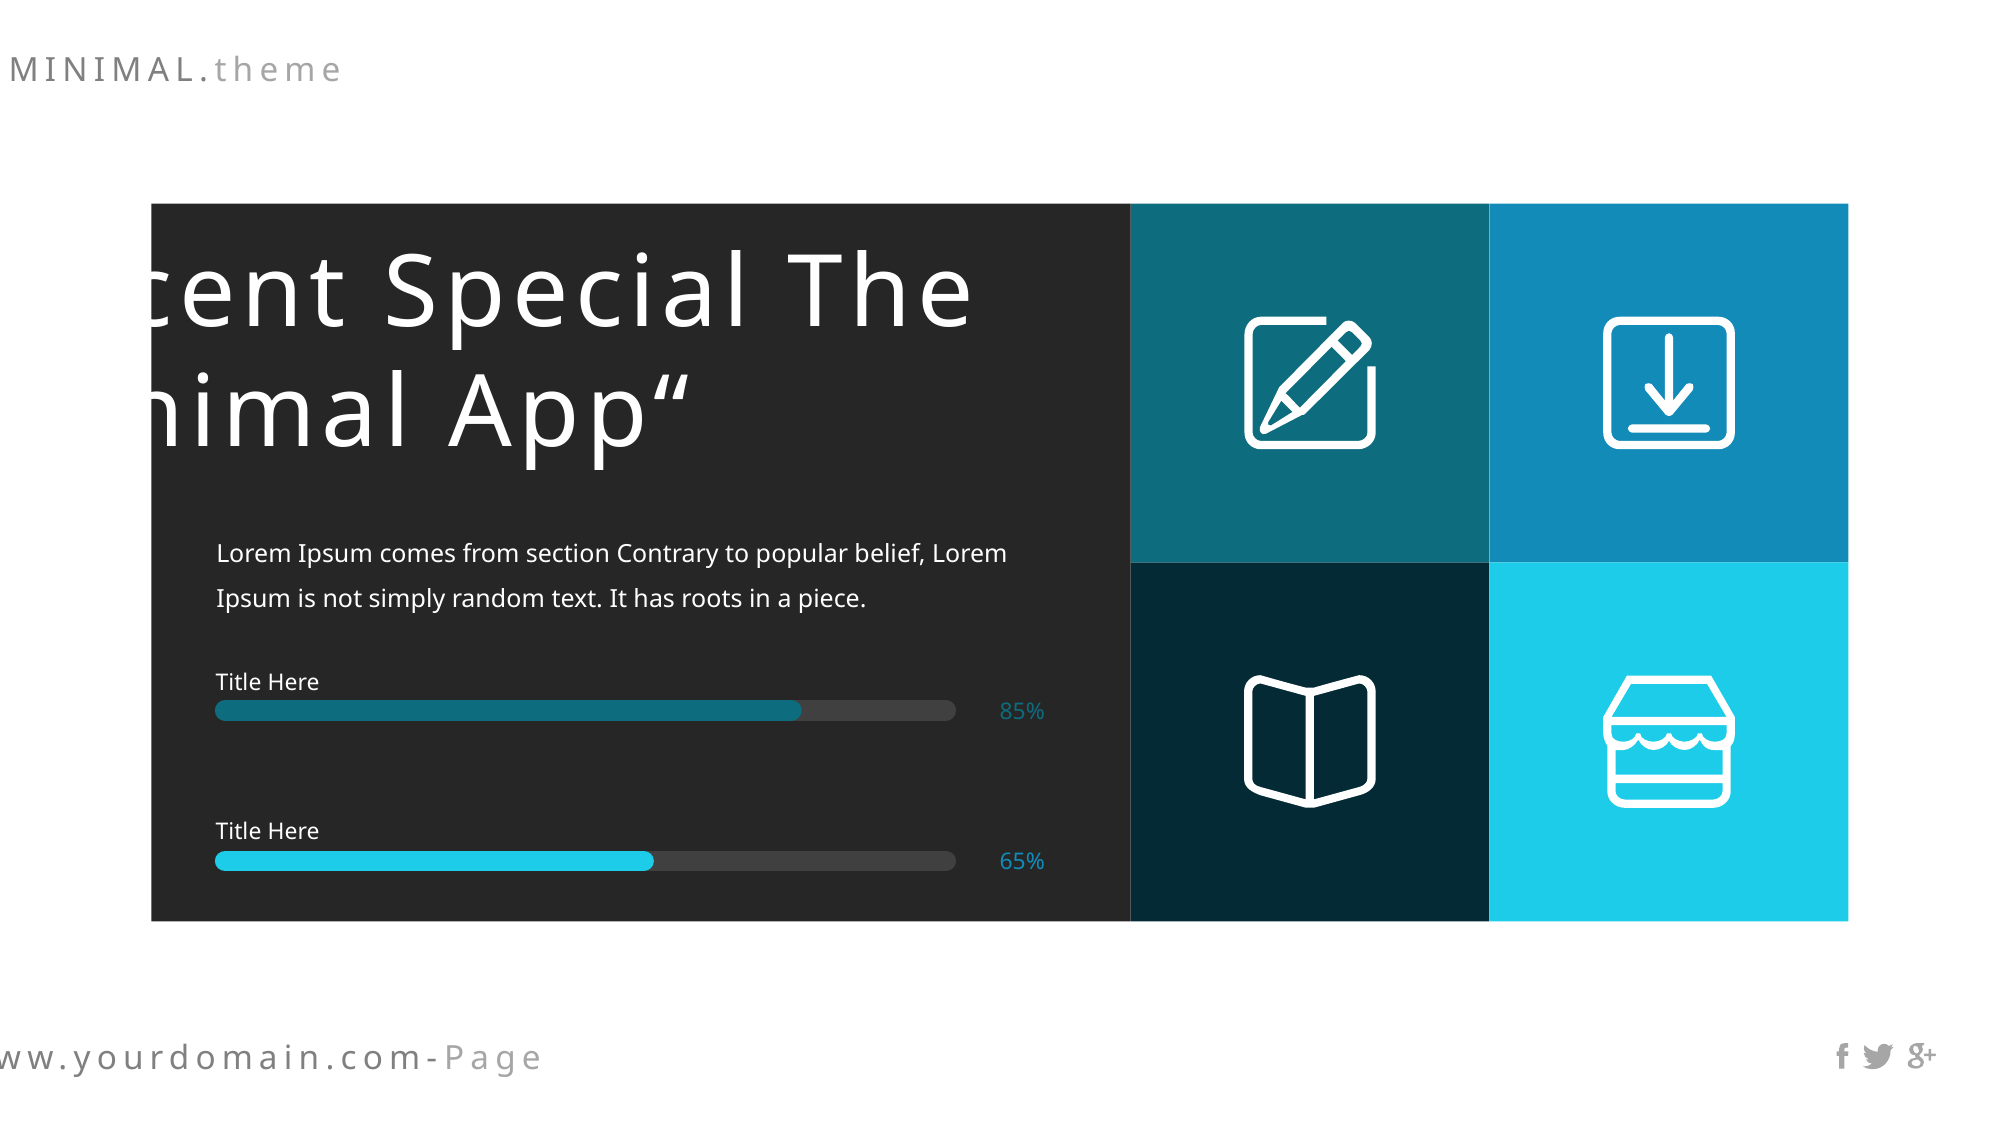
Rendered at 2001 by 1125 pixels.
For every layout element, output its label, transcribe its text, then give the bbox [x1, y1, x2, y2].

text_box [1244, 316, 1376, 450]
text_box [150, 202, 1132, 922]
text_box Title Here [200, 659, 335, 702]
text_box [1491, 202, 1849, 561]
text_box 65% [984, 839, 1060, 882]
text_box [1603, 675, 1735, 808]
text_box Lorem Ipsum comes from section Contrary to popular belief, Lorem Ipsum is not simply random text. It has roots in a piece. [201, 515, 1061, 620]
text_box [1132, 563, 1489, 922]
text_box [1244, 675, 1376, 808]
text_box [1489, 561, 1849, 922]
text_box [1132, 202, 1491, 563]
text_box Recent Special The Minimal App“ [0, 219, 991, 474]
text_box 85% [984, 688, 1060, 732]
text_box Title Here [200, 809, 335, 852]
text_box [1603, 316, 1735, 450]
